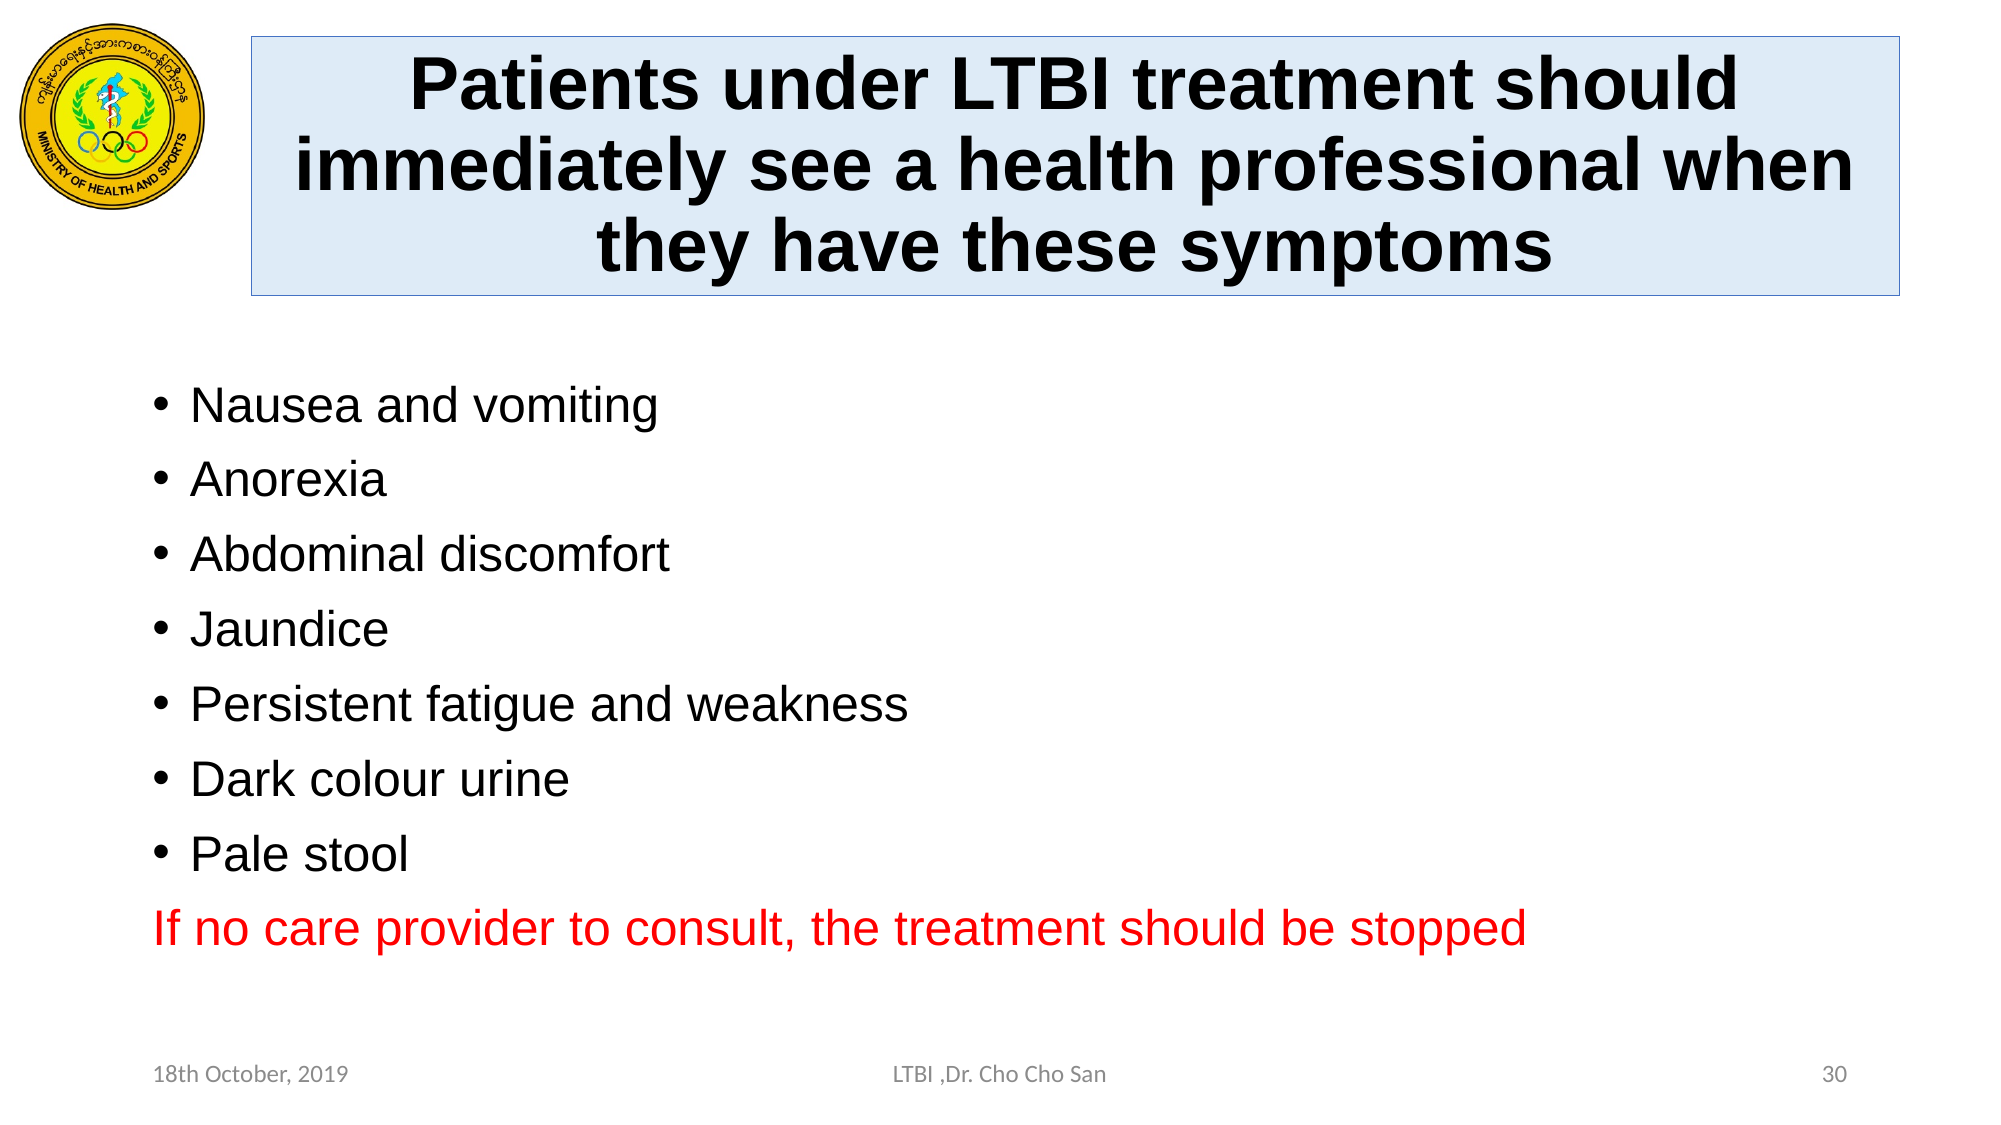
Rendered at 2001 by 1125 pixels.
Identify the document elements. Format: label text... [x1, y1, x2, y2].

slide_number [137, 1042, 588, 1103]
slide_number 30 [1412, 1042, 1863, 1103]
list Nausea and vomiting Anorexia Abdominal discomfort Jaundice Persistent fatigue and weakness Dark colour urine Pale stool If no care provider to consult, the treatment should be stopped [137, 371, 1863, 1064]
picture [19, 23, 205, 210]
footer LTBI ,Dr. Cho Cho San [662, 1042, 1338, 1103]
title Patients under LTBI treatment should immediately see a health professional when they have these symptoms [251, 36, 1900, 296]
